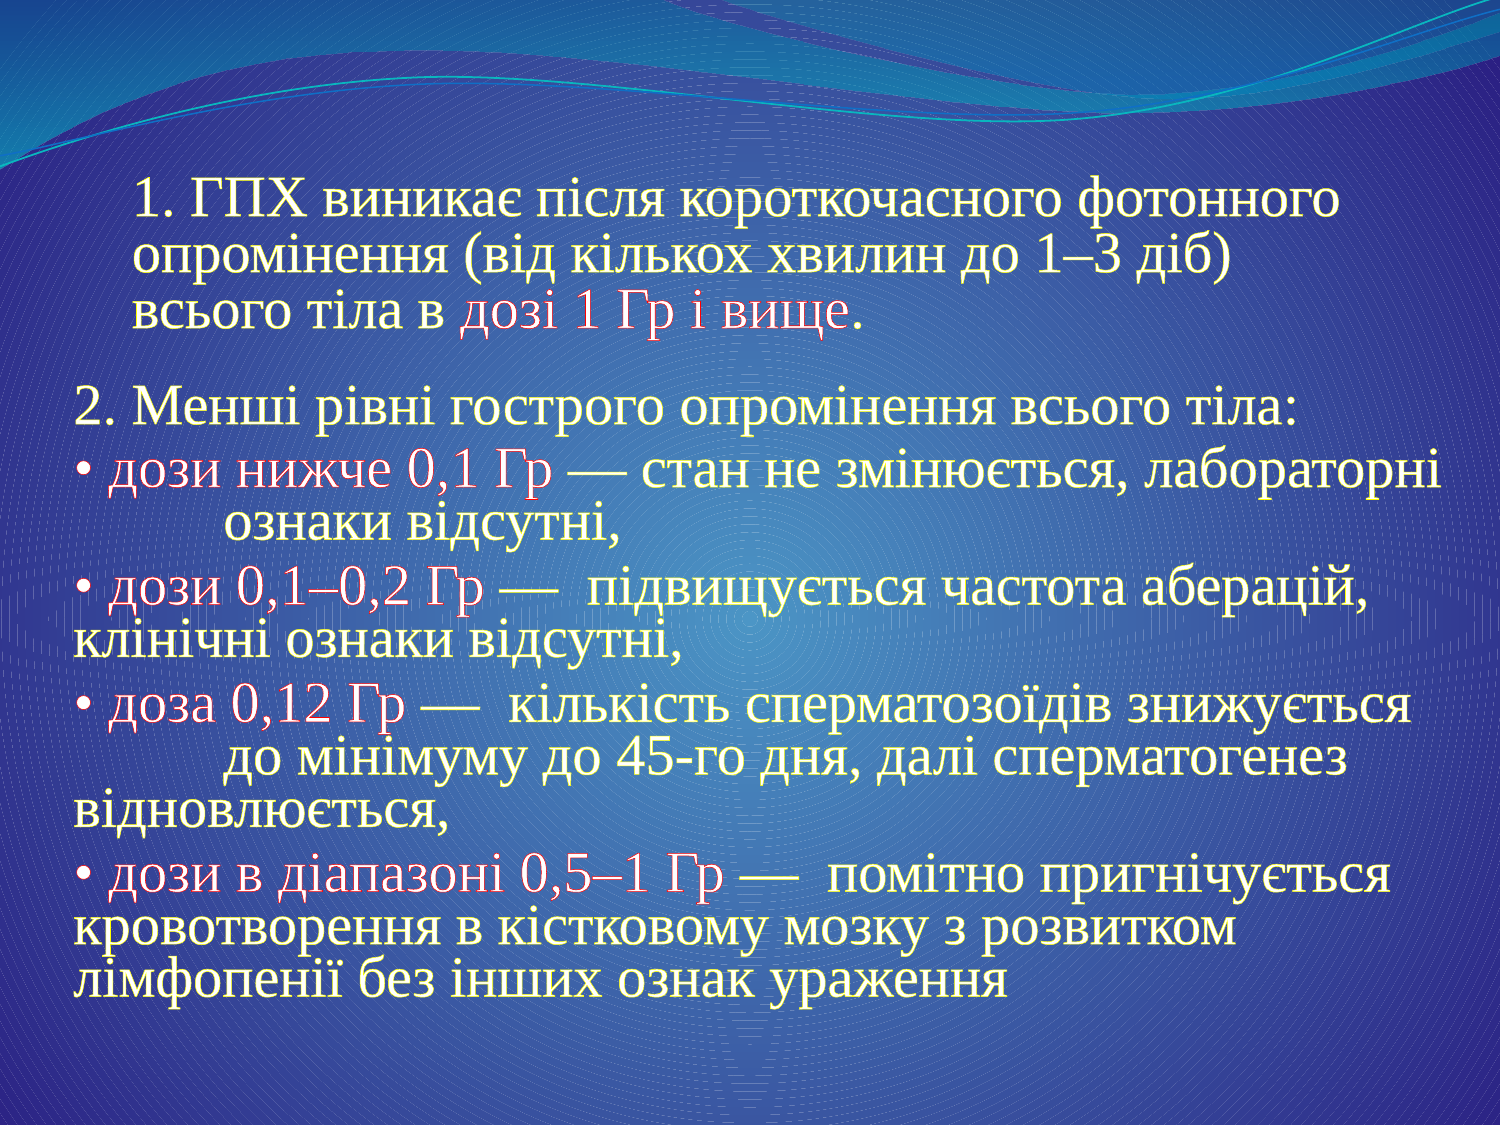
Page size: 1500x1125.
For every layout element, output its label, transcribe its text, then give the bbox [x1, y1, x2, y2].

text_box 1. ГПХ виникає після короткочасного фотонного опромінення (від кількох хвилин до 1–3 діб) всього тіла в дозі 1 Гр і вище. [117, 163, 1383, 347]
text_box 2. Менші рівні гострого опромінення всього тіла: • дози нижче 0,1 Гр ― стан не змінюється, лабораторні ознаки відсутні, • дози 0,1–0,2 Гр ― підвищується частота аберацій, клінічні ознаки відсутні, • доза 0,12 Гр ― кількість сперматозоїдів знижується до мінімуму до 45-го дня, далі сперматогенез відновлюється, • дози в діапазоні 0,5–1 Гр ― помітно пригнічується кровотворення в кістковому мозку з розвитком лімфопенії без інших ознак ураження [58, 374, 1465, 1015]
